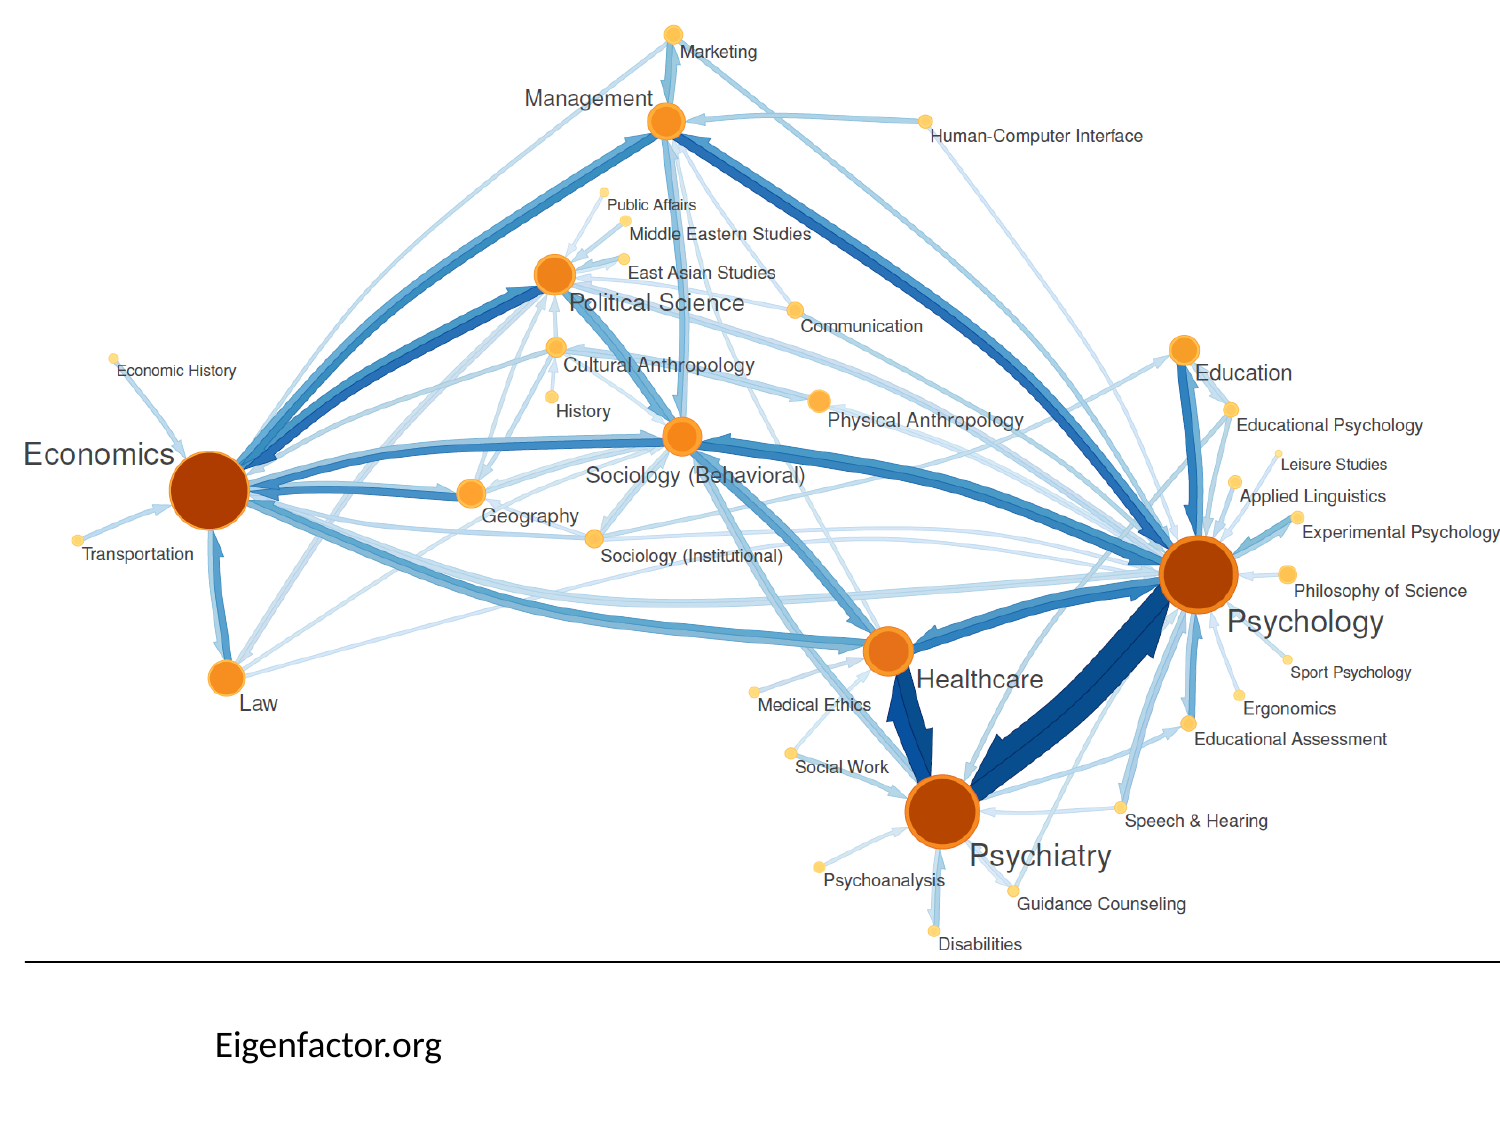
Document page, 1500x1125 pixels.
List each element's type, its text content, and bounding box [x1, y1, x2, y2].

picture [24, 24, 1500, 963]
text_box Eigenfactor.org [199, 1012, 788, 1073]
